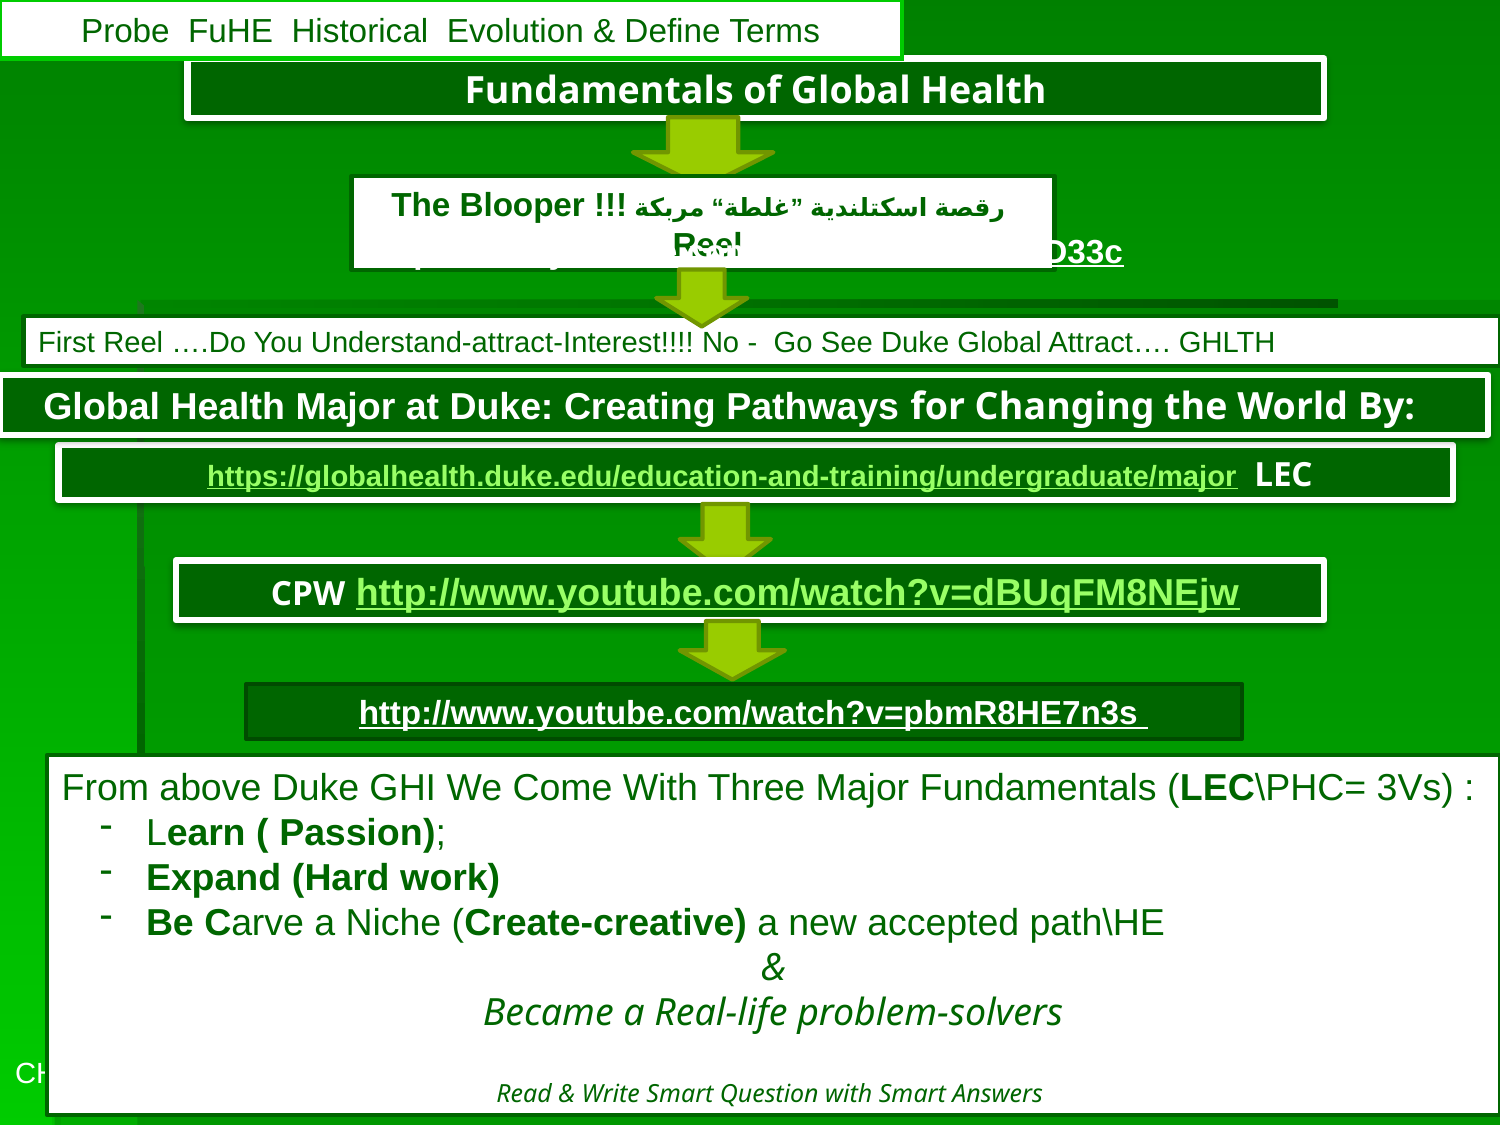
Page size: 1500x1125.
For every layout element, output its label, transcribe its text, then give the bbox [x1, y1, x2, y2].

text_box http://www.youtube.com/watch?v=dBUqFM8NEjw CPW [173, 557, 1327, 623]
text_box First Reel ….Do You Understand-attract-Interest!!!! No - Go See Duke Global Attract…. GHLTH [21, 314, 1500, 368]
footer Johali1stFUHE2016 [562, 1117, 1038, 1125]
text_box From above Duke GHI We Come With Three Major Fundamentals (LEC\PHC= 3Vs) : Learn ( Passion); Expand (Hard work) Be Carve a Niche (Create-creative) a new accepted path\HE & Became a Real-life problem-solvers Read & Write Smart Question with Smart Answers [45, 753, 1500, 1117]
text_box [654, 267, 750, 329]
text_box [677, 501, 773, 555]
text_box http://www.youtube.com/watch?v=pbmR8HE7n3s [244, 682, 1244, 741]
title Probe FuHE Historical Evolution & Define Terms [0, 0, 904, 61]
slide_number CHS382 [0, 1046, 188, 1125]
text_box http://www.youtube.com/watch?v=2ioK1rAD33c [246, 222, 1231, 278]
text_box Fundamentals of Global Health [184, 55, 1327, 121]
text_box [630, 115, 776, 174]
text_box رقصة اسكتلندية ”غلطة“ مربكة !!! The Blooper Reel [349, 174, 1057, 222]
text_box Global Health Major at Duke: Creating Pathways for Changing the World By: [0, 372, 1491, 438]
text_box LEC https://globalhealth.duke.edu/education-and-training/undergraduate/major [55, 446, 1456, 503]
text_box [677, 618, 788, 682]
